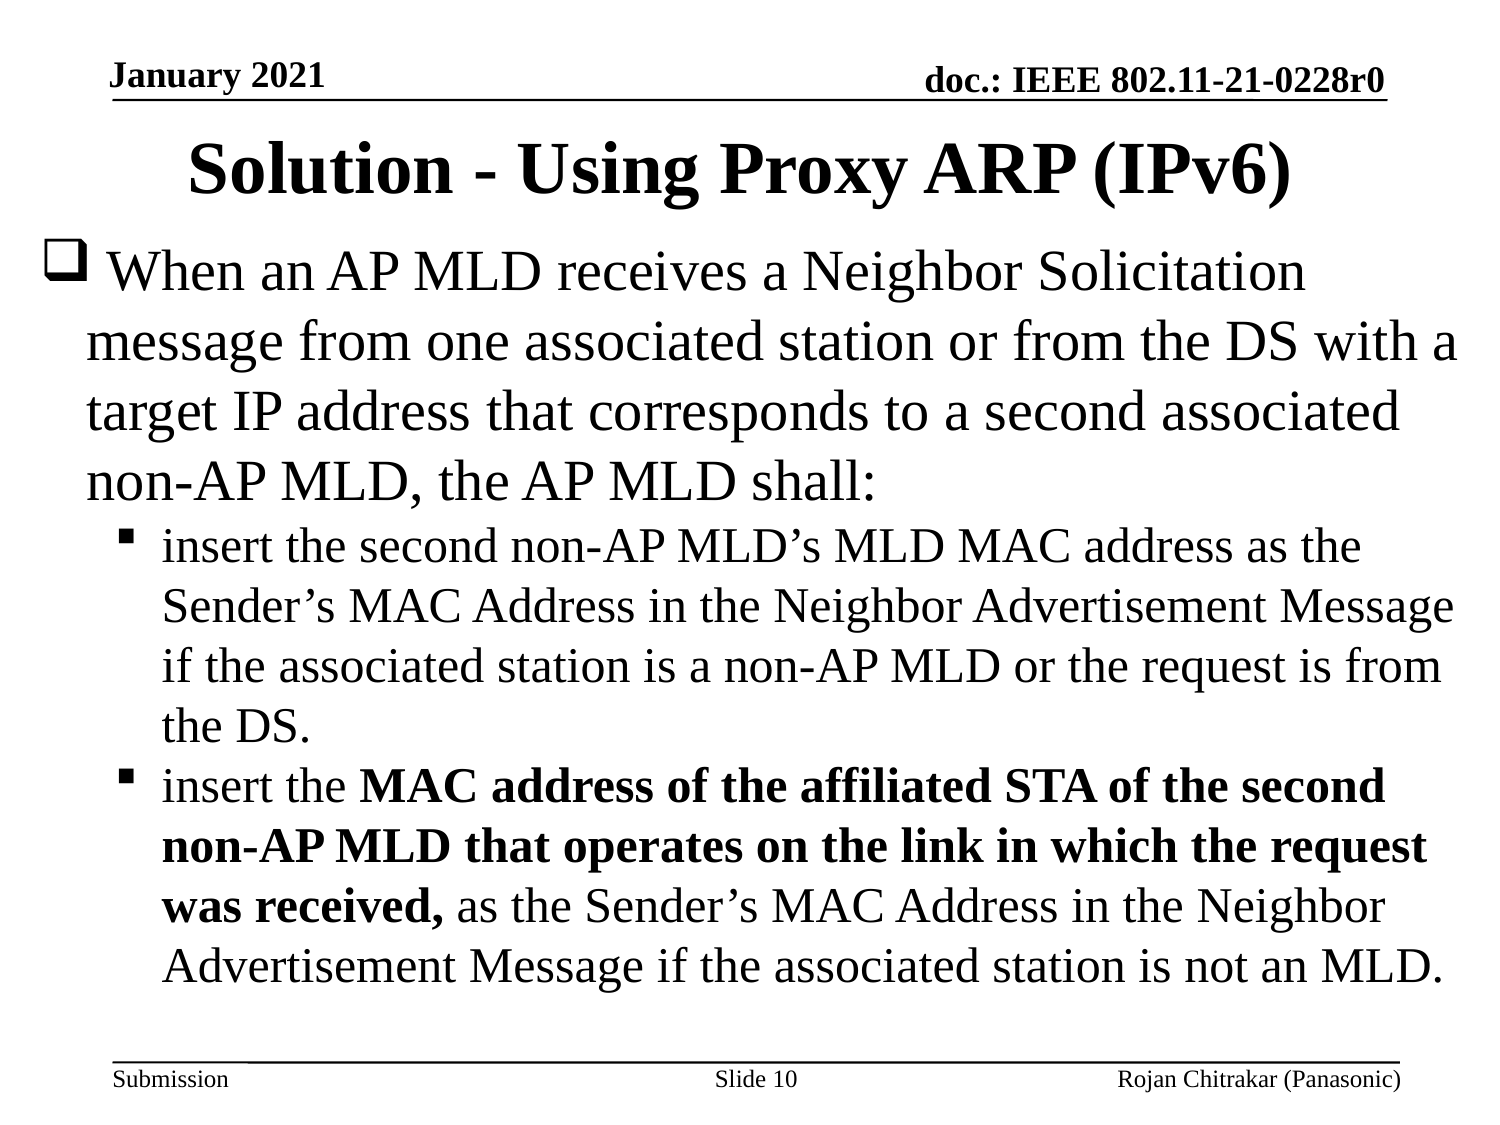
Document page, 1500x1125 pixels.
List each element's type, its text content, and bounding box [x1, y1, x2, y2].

slide_number Slide 10 [712, 1061, 800, 1093]
text_box When an AP MLD receives a Neighbor Solicitation message from one associated station or from the DS with a target IP address that corresponds to a second associated non-AP MLD, the AP MLD shall: insert the second non-AP MLD’s MLD MAC address as the Sender’s MAC Address in the Neighbor Advertisement Message if the associated station is a non-AP MLD or the request is from the DS. insert the MAC address of the affiliated STA of the second non-AP MLD that operates on the link in which the request was received, as the Sender’s MAC Address in the Neighbor Advertisement Message if the associated station is not an MLD. [24, 224, 1475, 1000]
footer Rojan Chitrakar (Panasonic) [949, 1061, 1402, 1093]
text_box Solution - Using Proxy ARP (IPv6) [0, 111, 1500, 225]
